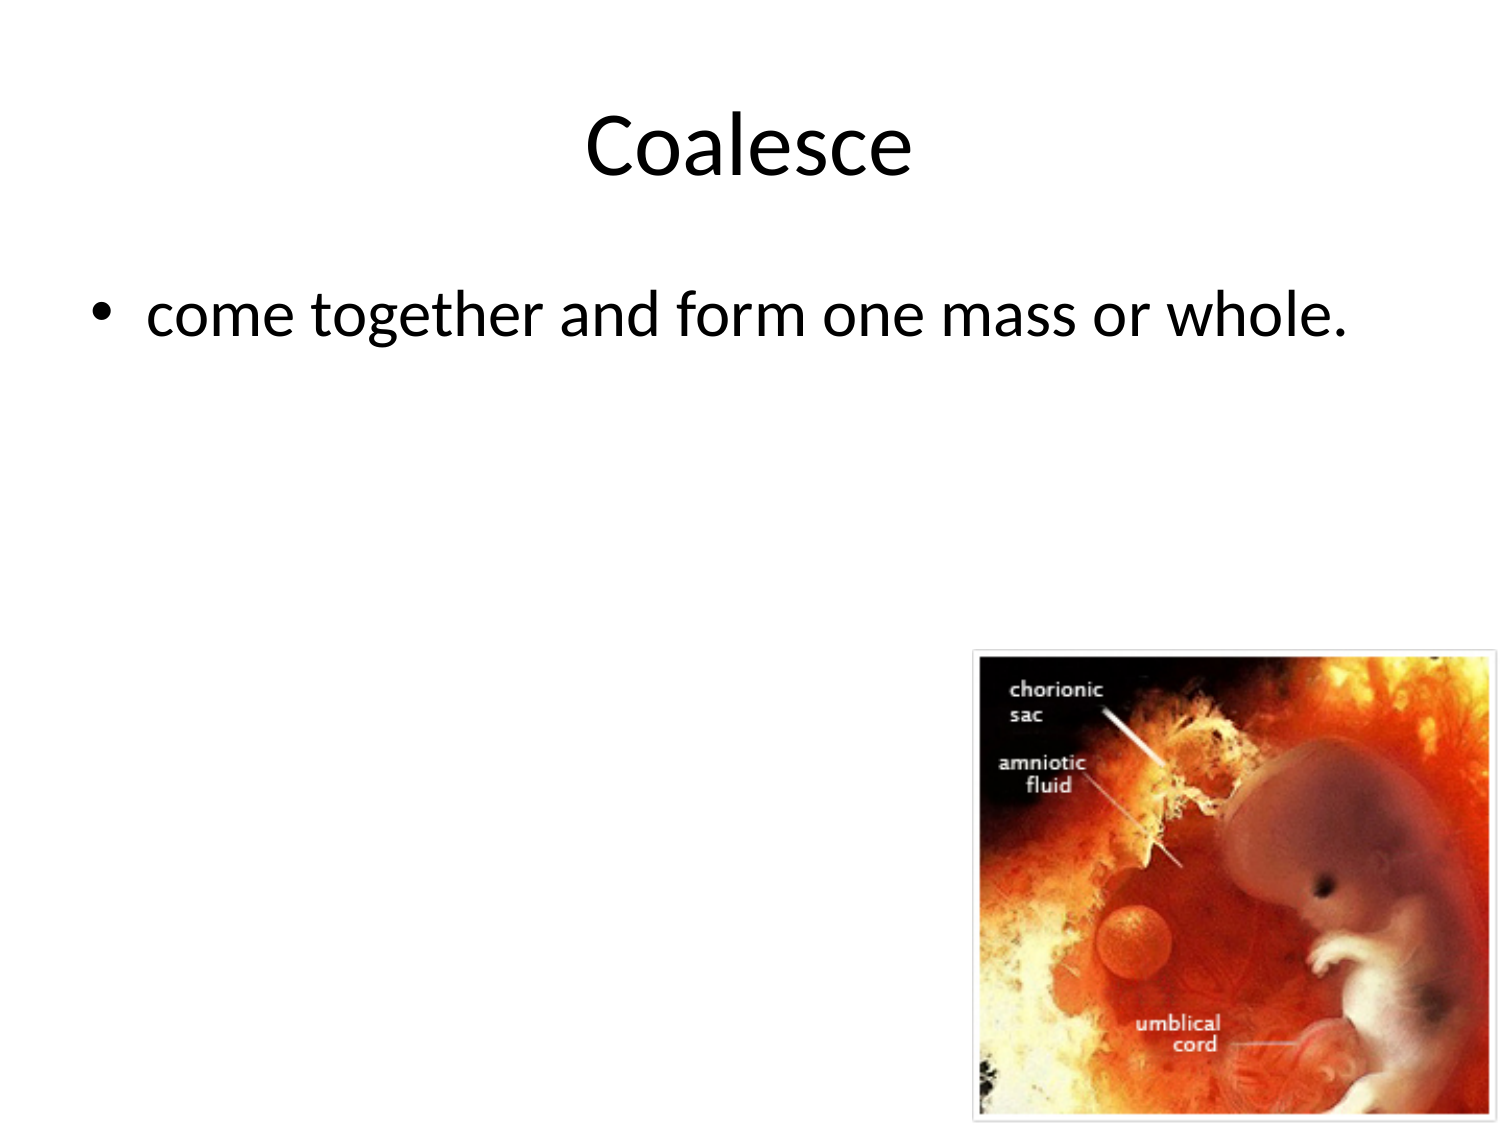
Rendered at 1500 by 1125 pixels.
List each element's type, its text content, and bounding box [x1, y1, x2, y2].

list come together and form one mass or whole. [75, 262, 1425, 1005]
picture [972, 649, 1500, 1125]
title Coalesce [75, 45, 1425, 233]
